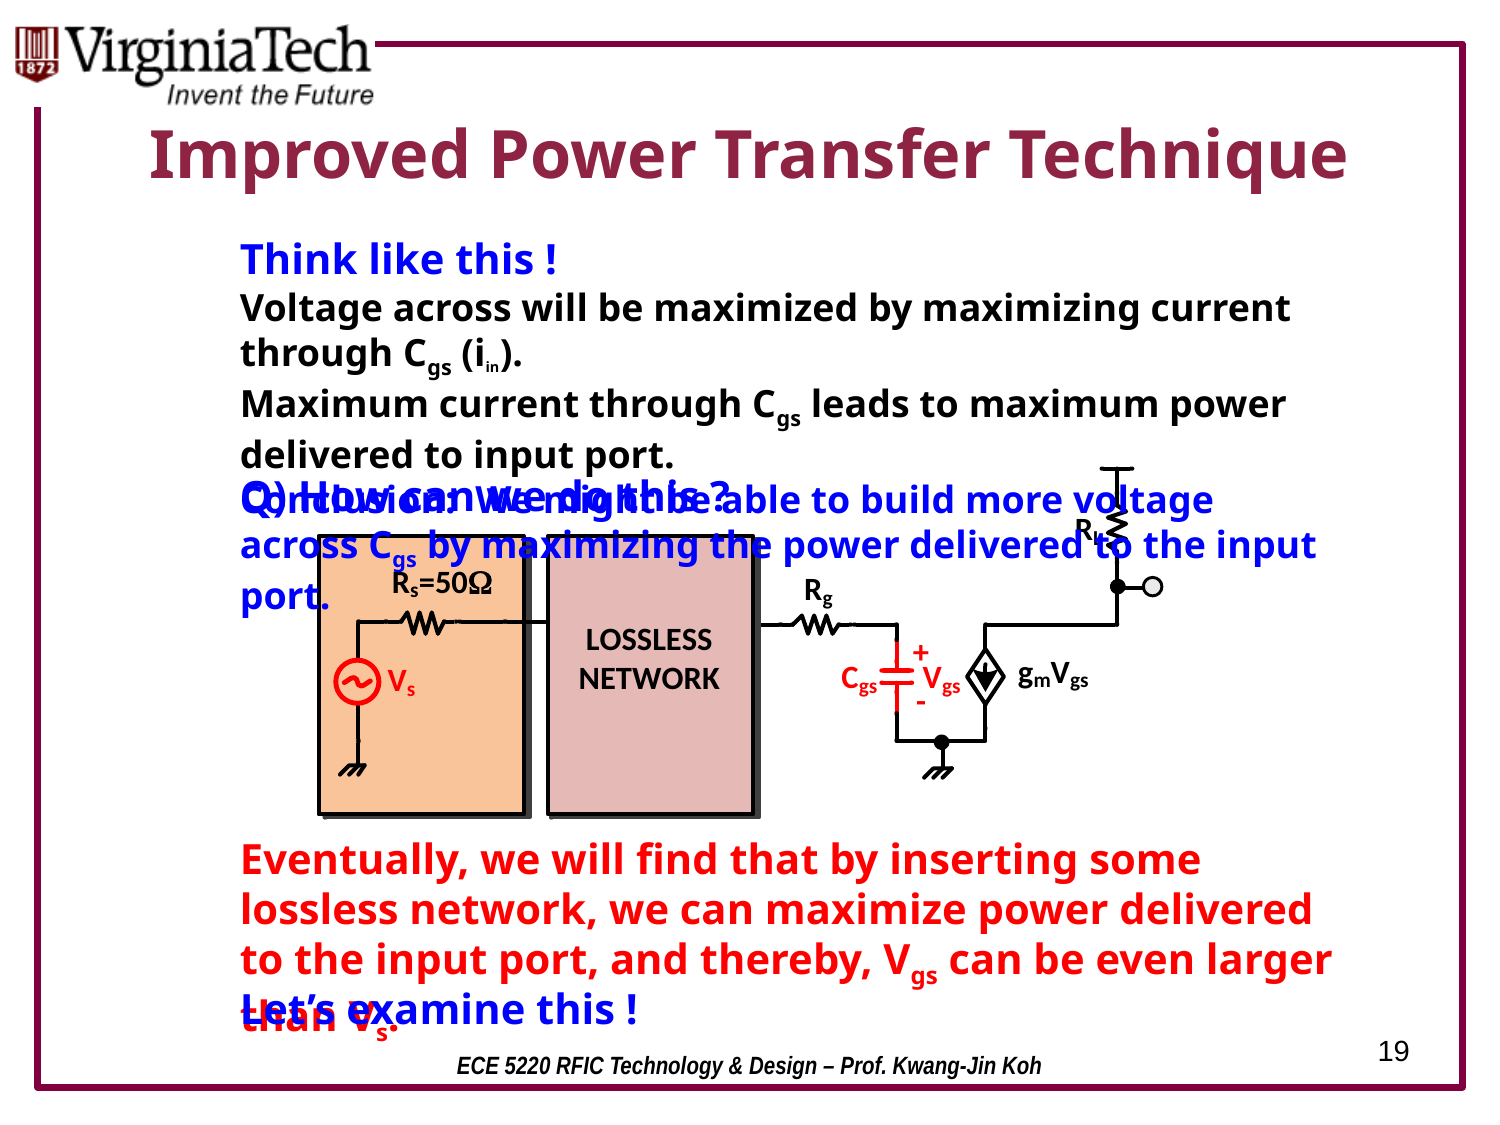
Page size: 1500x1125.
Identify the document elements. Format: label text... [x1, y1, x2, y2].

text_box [312, 462, 1169, 826]
text_box Q) How can we do this ? [224, 462, 310, 528]
text_box Eventually, we will find that by inserting some lossless network, we can maximize power delivered to the input port, and thereby, Vgs can be even larger than Vs. [224, 825, 1363, 1104]
text_box Let’s examine this ! [224, 975, 973, 1040]
text_box Voltage across will be maximized by maximizing current through Cgs (iin). Maximum current through Cgs leads to maximum power delivered to input port. Conclusion: We might be able to build more voltage across Cgs by maximizing the power delivered to the input port. [224, 276, 1338, 625]
text_box Think like this ! [224, 224, 973, 290]
title Improved Power Transfer Technique [75, 104, 1425, 213]
picture [15, 24, 375, 107]
slide_number 19 [1074, 1024, 1425, 1103]
